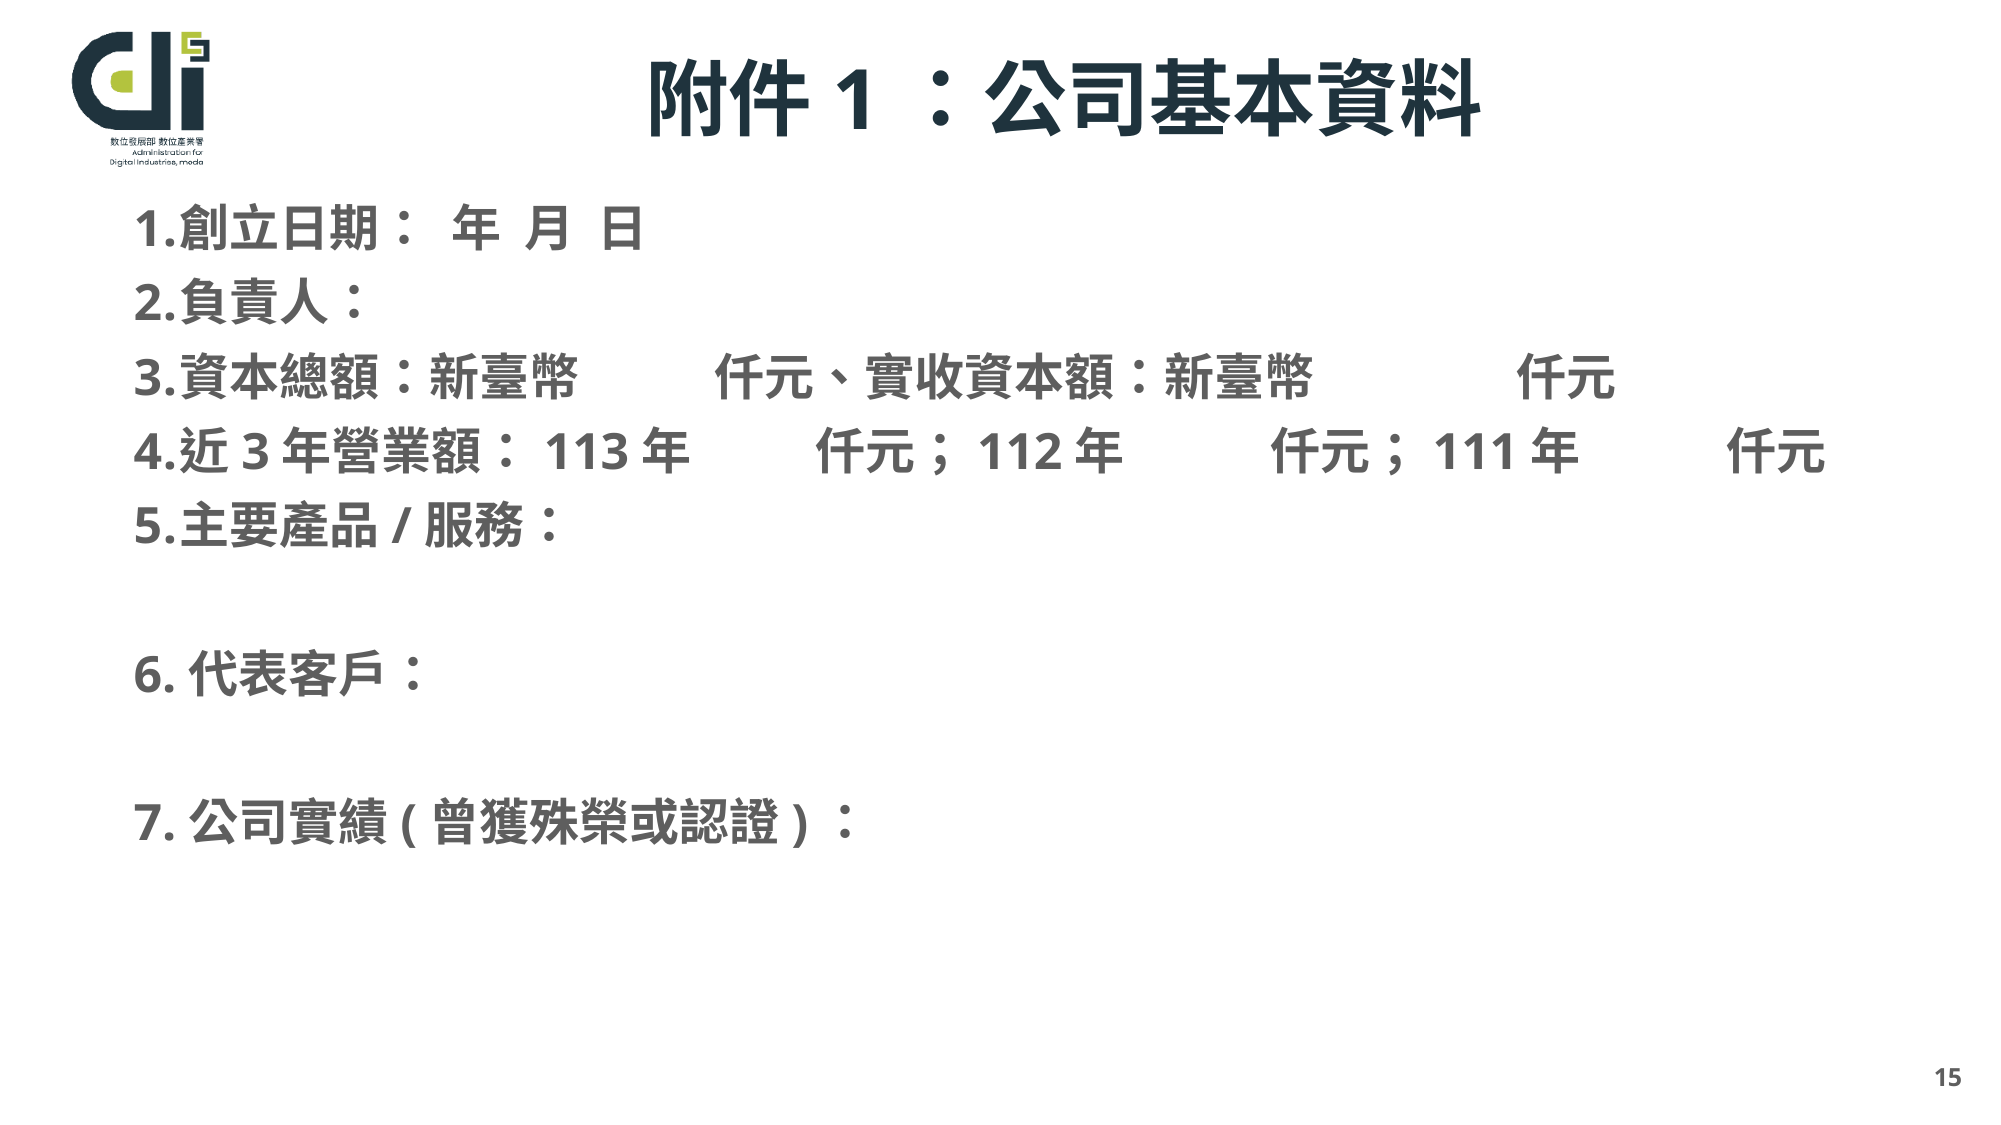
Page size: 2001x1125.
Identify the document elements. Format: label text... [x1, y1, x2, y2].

text_box 創立日期： 年 月 日 負責人： 資本總額：新臺幣 仟元、實收資本額：新臺幣 仟元 近3年營業額：113年 仟元；112年 仟元；111年 仟元 主要產品/服務： 6.代表客戶： 7.公司實績(曾獲殊榮或認證)： [127, 183, 1898, 959]
slide_number 15 [1923, 1056, 1973, 1105]
picture [56, 17, 224, 185]
title 附件1：公司基本資料 [203, 36, 1925, 156]
